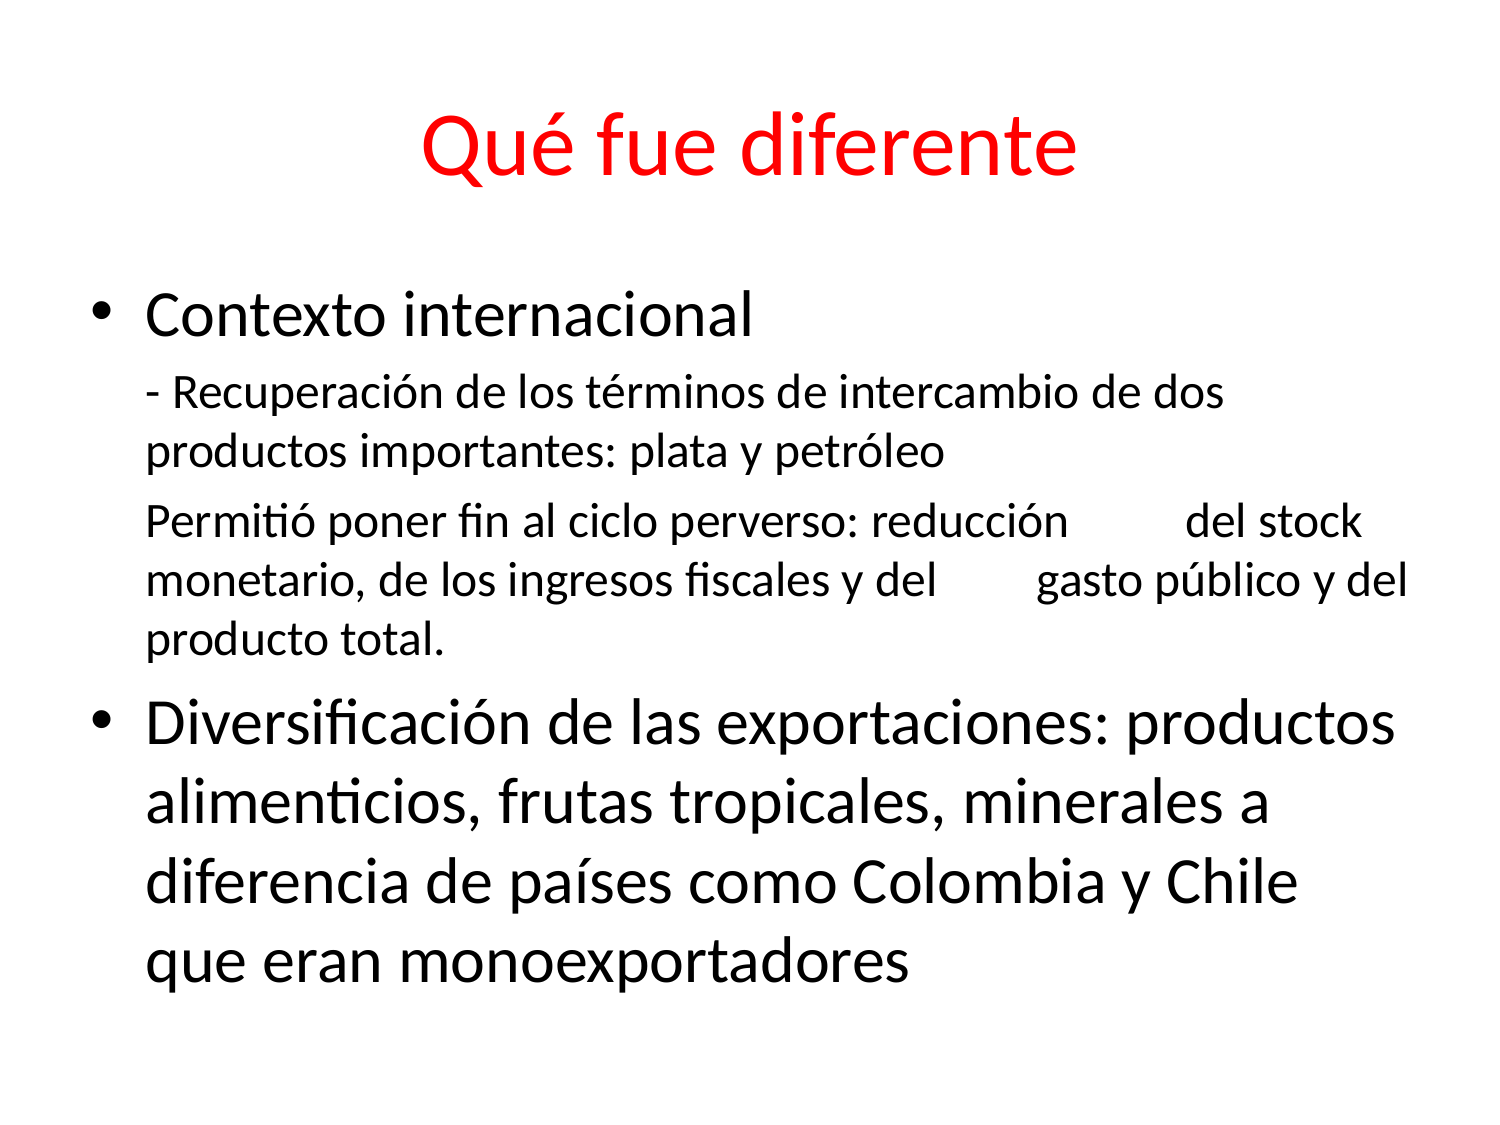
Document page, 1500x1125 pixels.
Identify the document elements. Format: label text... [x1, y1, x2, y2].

title Qué fue diferente [75, 45, 1425, 233]
list Contexto internacional - Recuperación de los términos de intercambio de dos productos importantes: plata y petróleo Permitió poner fin al ciclo perverso: reducción del stock monetario, de los ingresos fiscales y del gasto público y del producto total. Diversificación de las exportaciones: productos alimenticios, frutas tropicales, minerales a diferencia de países como Colombia y Chile que eran monoexportadores [75, 262, 1425, 1005]
